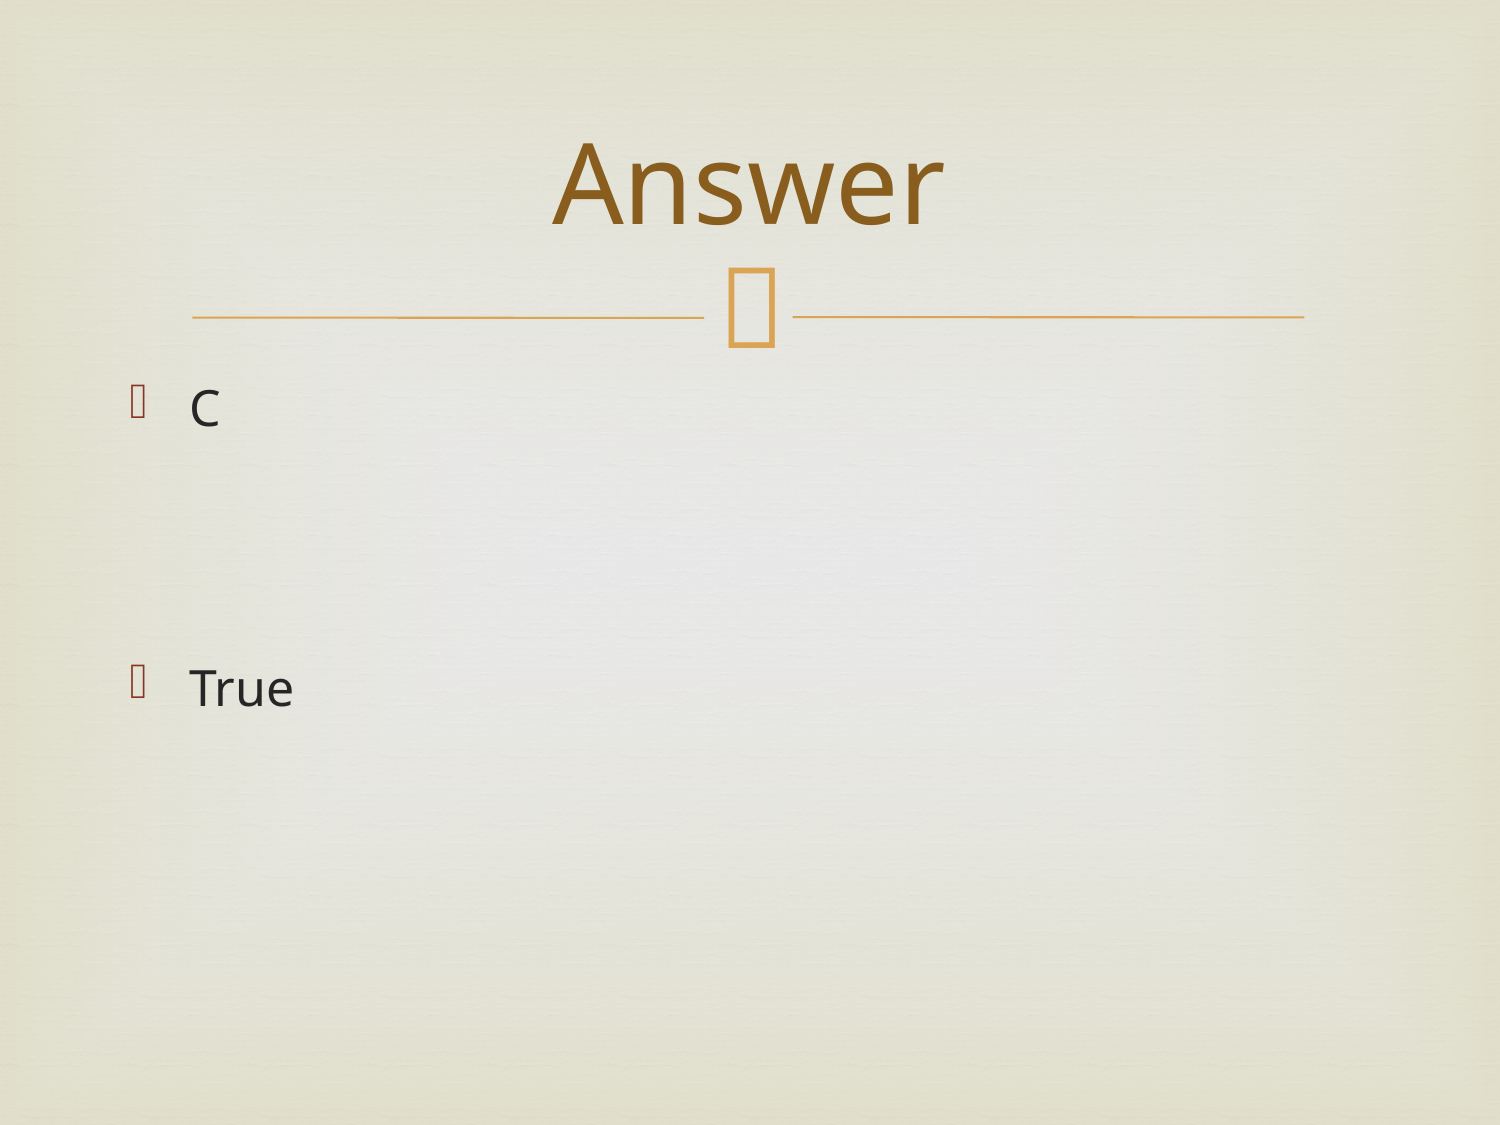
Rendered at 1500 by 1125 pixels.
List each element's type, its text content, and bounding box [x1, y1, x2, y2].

title Answer [112, 93, 1386, 267]
list C True [114, 368, 1386, 1005]
